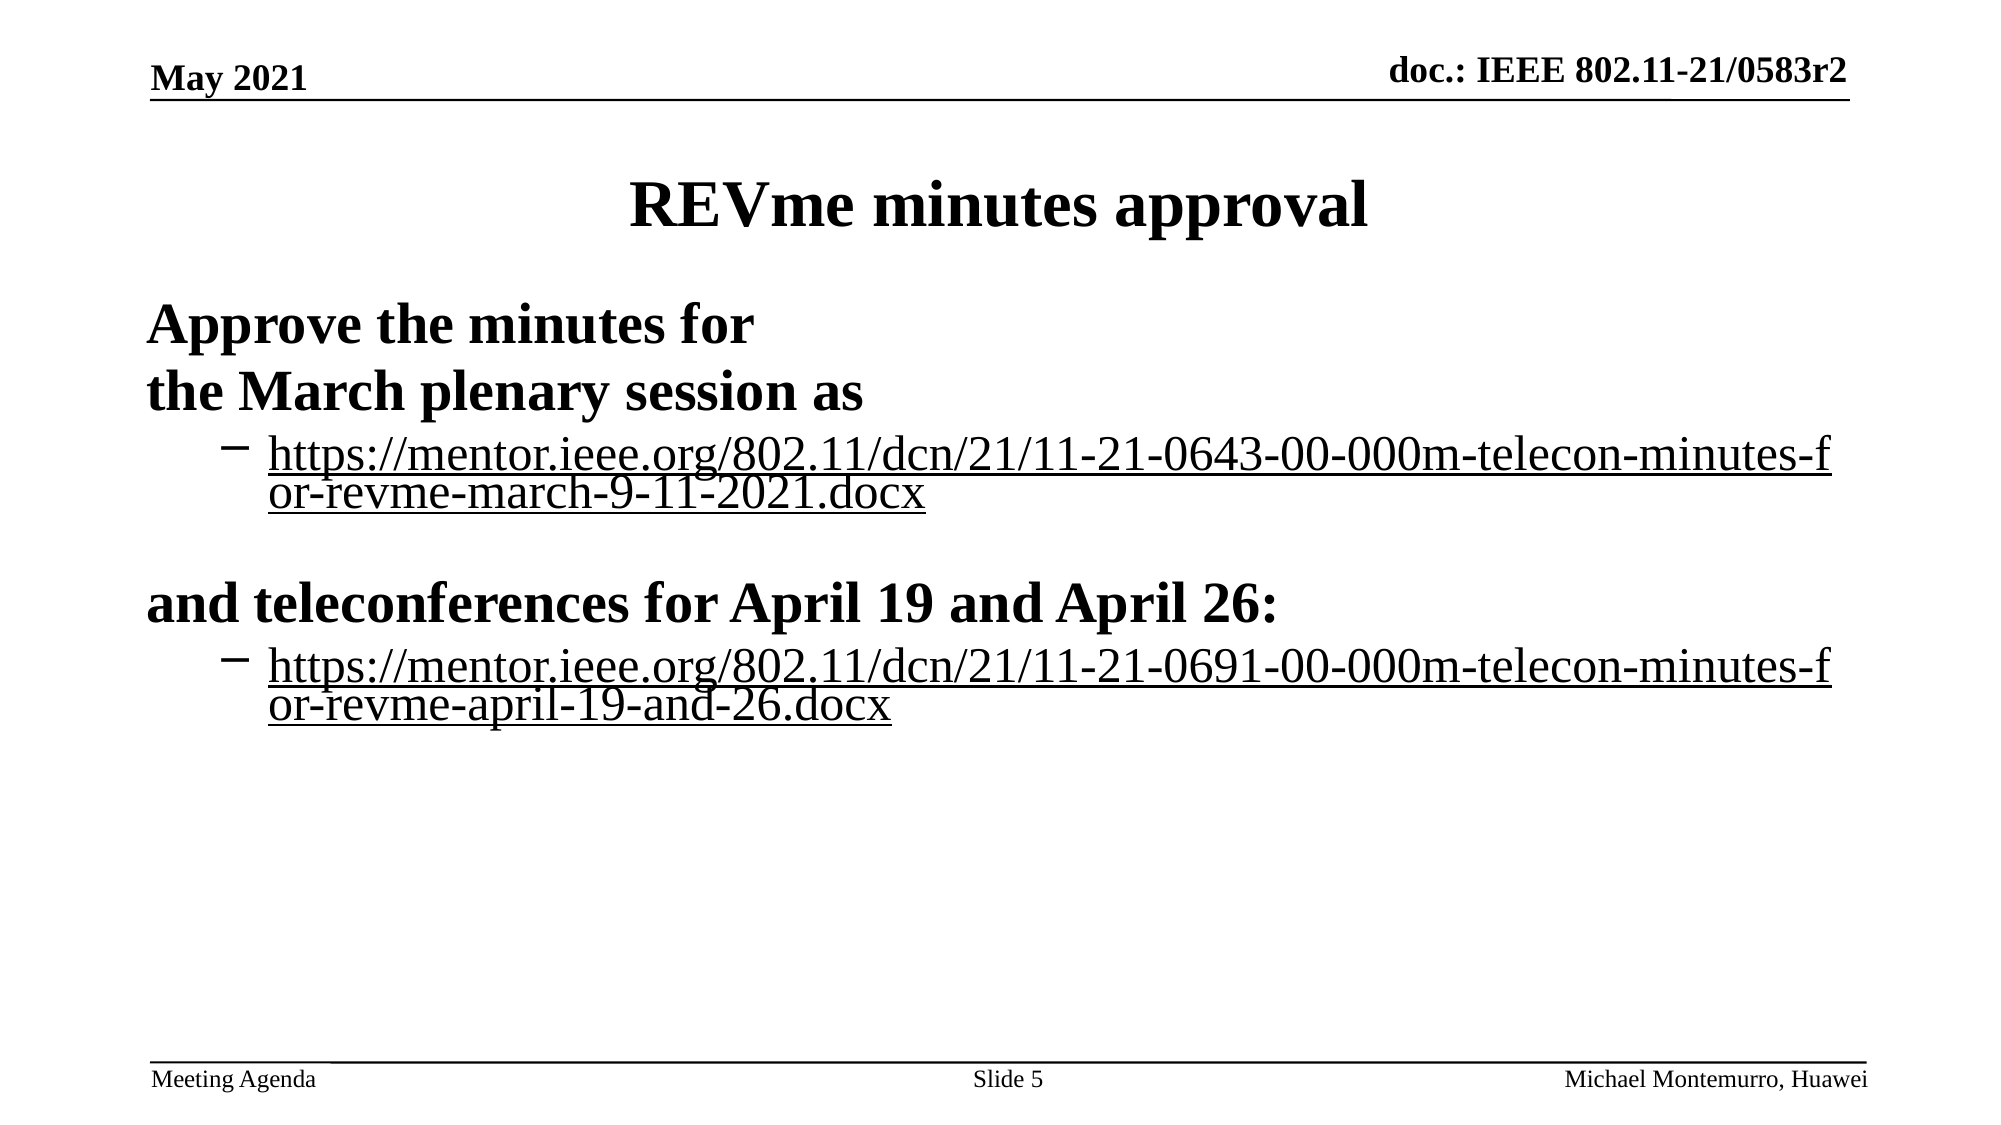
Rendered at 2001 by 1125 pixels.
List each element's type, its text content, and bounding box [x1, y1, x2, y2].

list Approve the minutes for the March plenary session as https://mentor.ieee.org/802.11/dcn/21/11-21-0643-00-000m-telecon-minutes-for-revme-march-9-11-2021.docx and teleconferences for April 19 and April 26: https://mentor.ieee.org/802.11/dcn/21/11-21-0691-00-000m-telecon-minutes-for-revme-april-19-and-26.docx [131, 290, 1850, 1063]
title REVme minutes approval [150, 112, 1850, 288]
footer Michael Montemurro, Huawei [1537, 1061, 1869, 1093]
slide_number Slide 5 [972, 1061, 1045, 1093]
